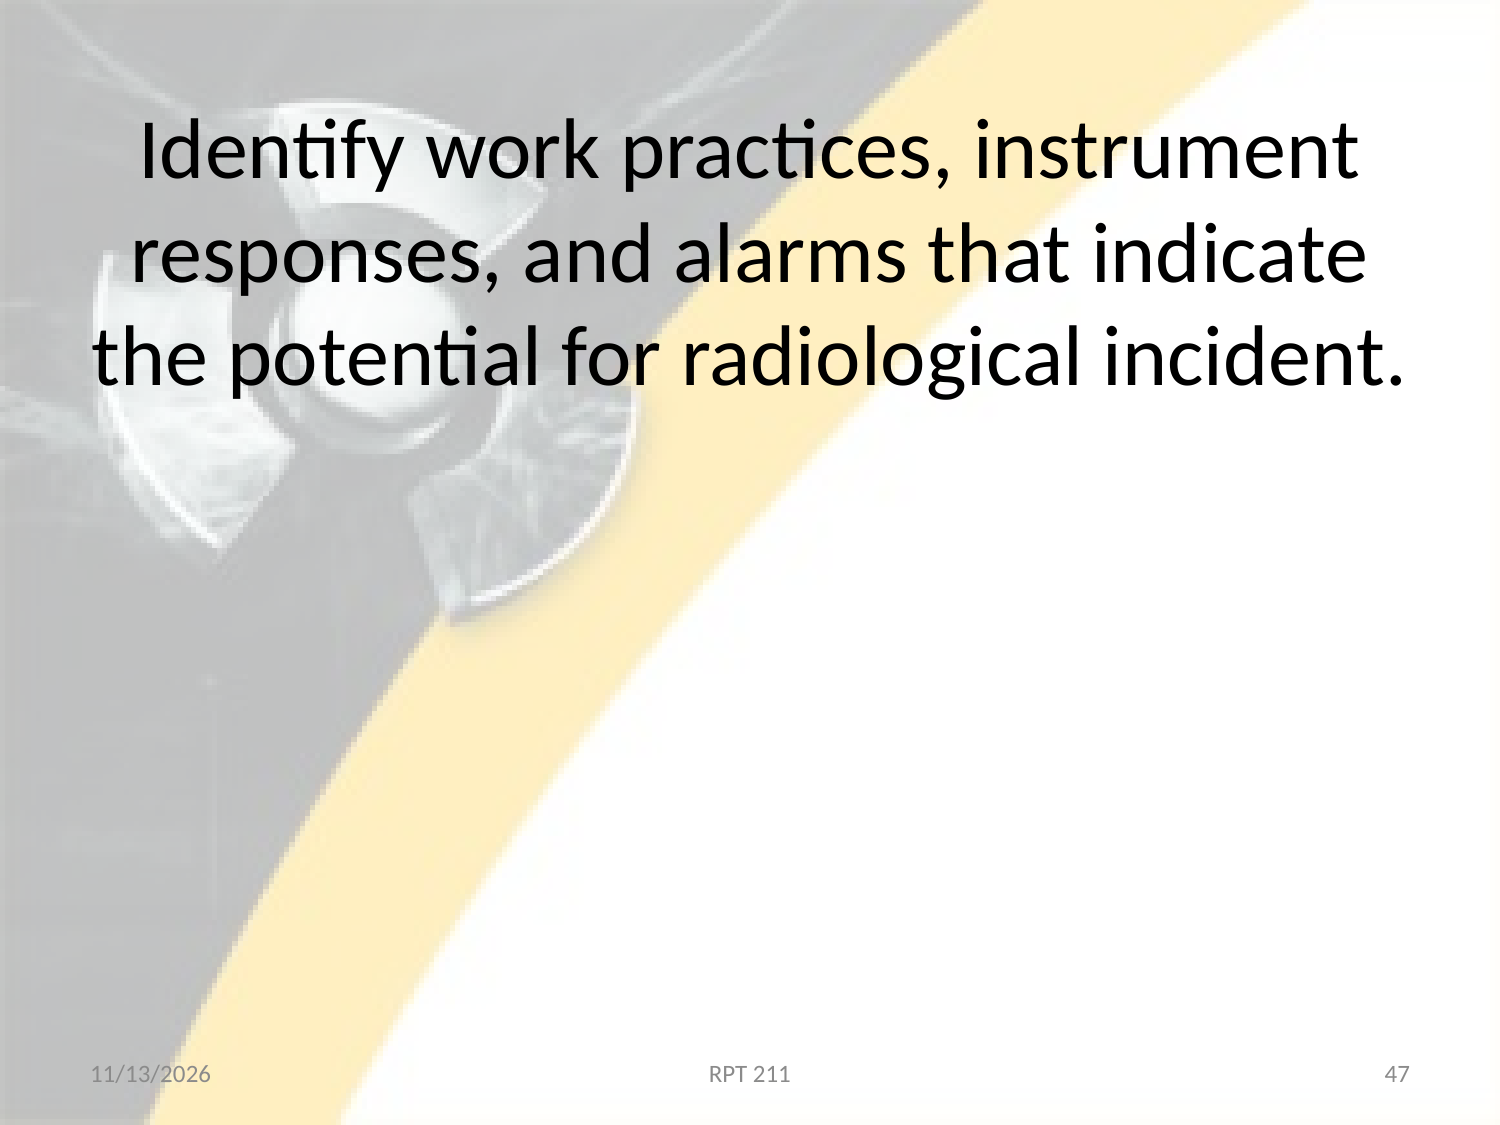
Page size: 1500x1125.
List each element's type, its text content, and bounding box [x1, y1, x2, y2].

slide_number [75, 1042, 425, 1103]
footer RPT 211 [512, 1042, 988, 1103]
title Identify work practices, instrument responses, and alarms that indicate the potential for radiological incident. [75, 45, 1425, 450]
slide_number 47 [1074, 1042, 1425, 1103]
